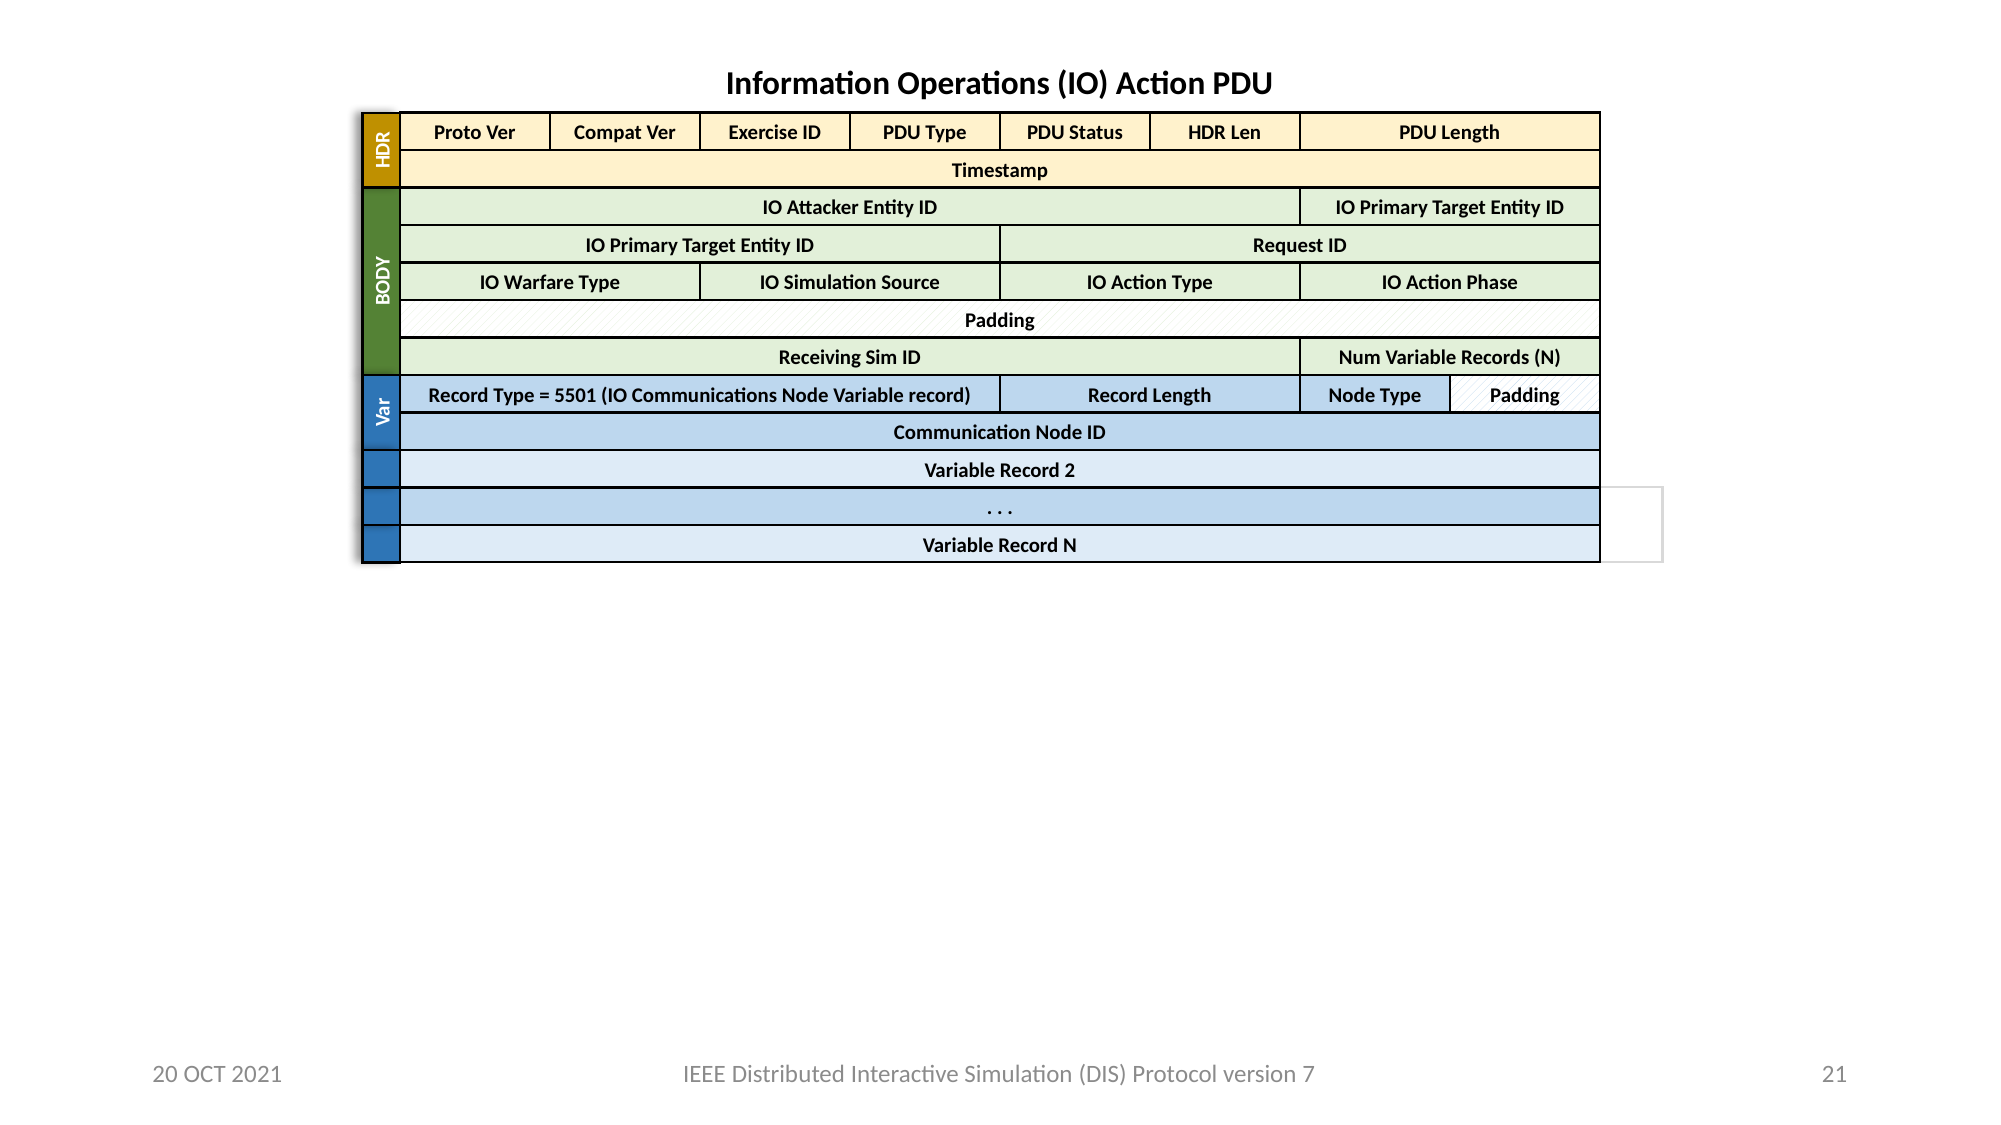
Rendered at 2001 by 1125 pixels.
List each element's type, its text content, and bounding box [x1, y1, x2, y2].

slide_number 21 [1412, 1042, 1863, 1103]
text_box HDR [361, 112, 401, 189]
text_box PDU Status [999, 111, 1149, 149]
text_box Compat Ver [549, 111, 699, 149]
text_box Record Type = 5501 (IO Communications Node Variable record) [401, 374, 999, 413]
text_box PDU Length [1299, 111, 1601, 149]
text_box Variable Record N [401, 526, 1601, 563]
text_box [361, 449, 401, 489]
text_box Node Type [1299, 374, 1451, 413]
text_box IO Simulation Source [699, 263, 999, 301]
text_box [361, 489, 401, 526]
text_box Variable Record 2 [401, 449, 1601, 486]
text_box IO Action Phase [1299, 261, 1601, 301]
text_box BODY [361, 189, 401, 374]
text_box Proto Ver [399, 111, 549, 149]
text_box Var [361, 374, 401, 449]
text_box Num Variable Records (N) [1301, 338, 1601, 374]
text_box Record Length [999, 374, 1299, 413]
text_box IO Attacker Entity ID [399, 186, 1299, 224]
text_box Padding [401, 301, 1601, 338]
text_box HDR Len [1149, 111, 1299, 149]
text_box Information Operations (IO) Action PDU [699, 61, 1301, 101]
text_box . . . [401, 486, 1601, 526]
text_box IO Primary Target Entity ID [399, 224, 1001, 263]
text_box IO Action Type [999, 261, 1299, 301]
text_box [1601, 486, 1664, 563]
text_box Request ID [1001, 224, 1601, 261]
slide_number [137, 1042, 588, 1103]
text_box PDU Type [849, 111, 999, 149]
footer IEEE Distributed Interactive Simulation (DIS) Protocol version 7 [662, 1042, 1338, 1103]
text_box IO Primary Target Entity ID [1299, 186, 1601, 226]
text_box IO Warfare Type [399, 263, 699, 301]
text_box [361, 526, 401, 564]
text_box Receiving Sim ID [401, 336, 1301, 374]
text_box Communication Node ID [401, 413, 1601, 449]
text_box Padding [1451, 374, 1601, 413]
text_box Timestamp [401, 149, 1601, 186]
text_box Exercise ID [699, 111, 849, 149]
